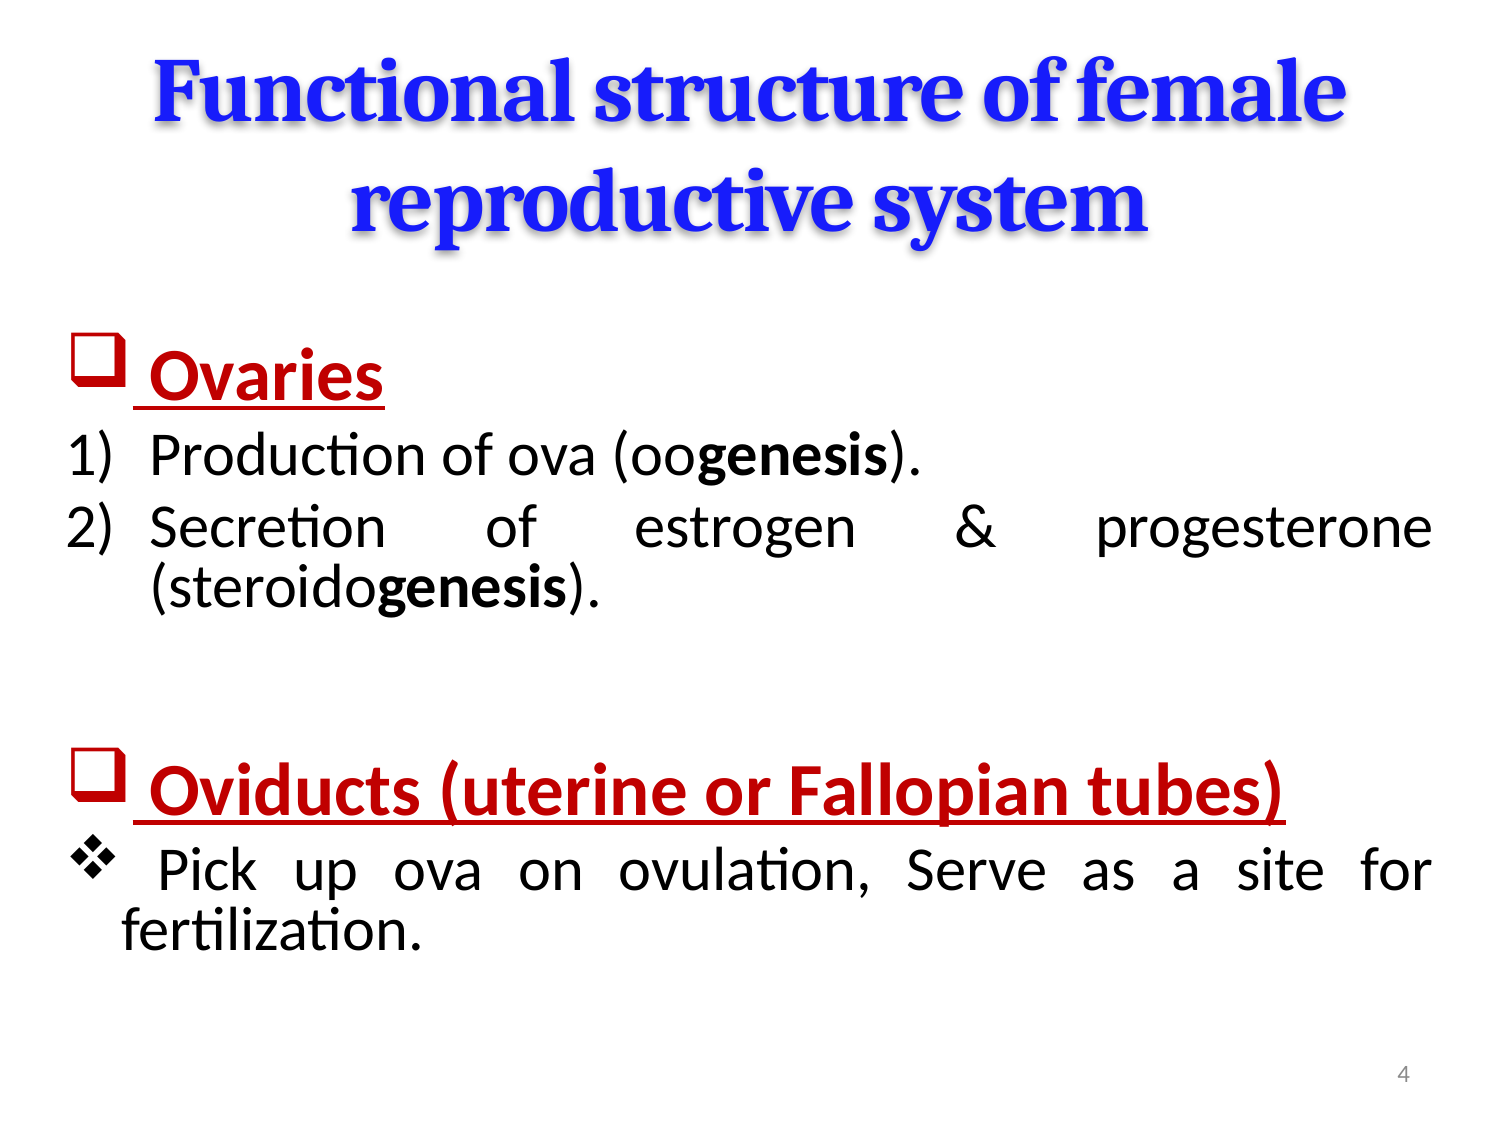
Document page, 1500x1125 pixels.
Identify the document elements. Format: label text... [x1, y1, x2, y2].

slide_number 4 [1074, 1042, 1425, 1103]
text_box Functional structure of female reproductive system [125, 62, 1375, 217]
list Ovaries Production of ova (oogenesis). Secretion of estrogen & progesterone (steroidogenesis). Oviducts (uterine or Fallopian tubes) Pick up ova on ovulation, Serve as a site for fertilization. [50, 245, 1450, 1125]
